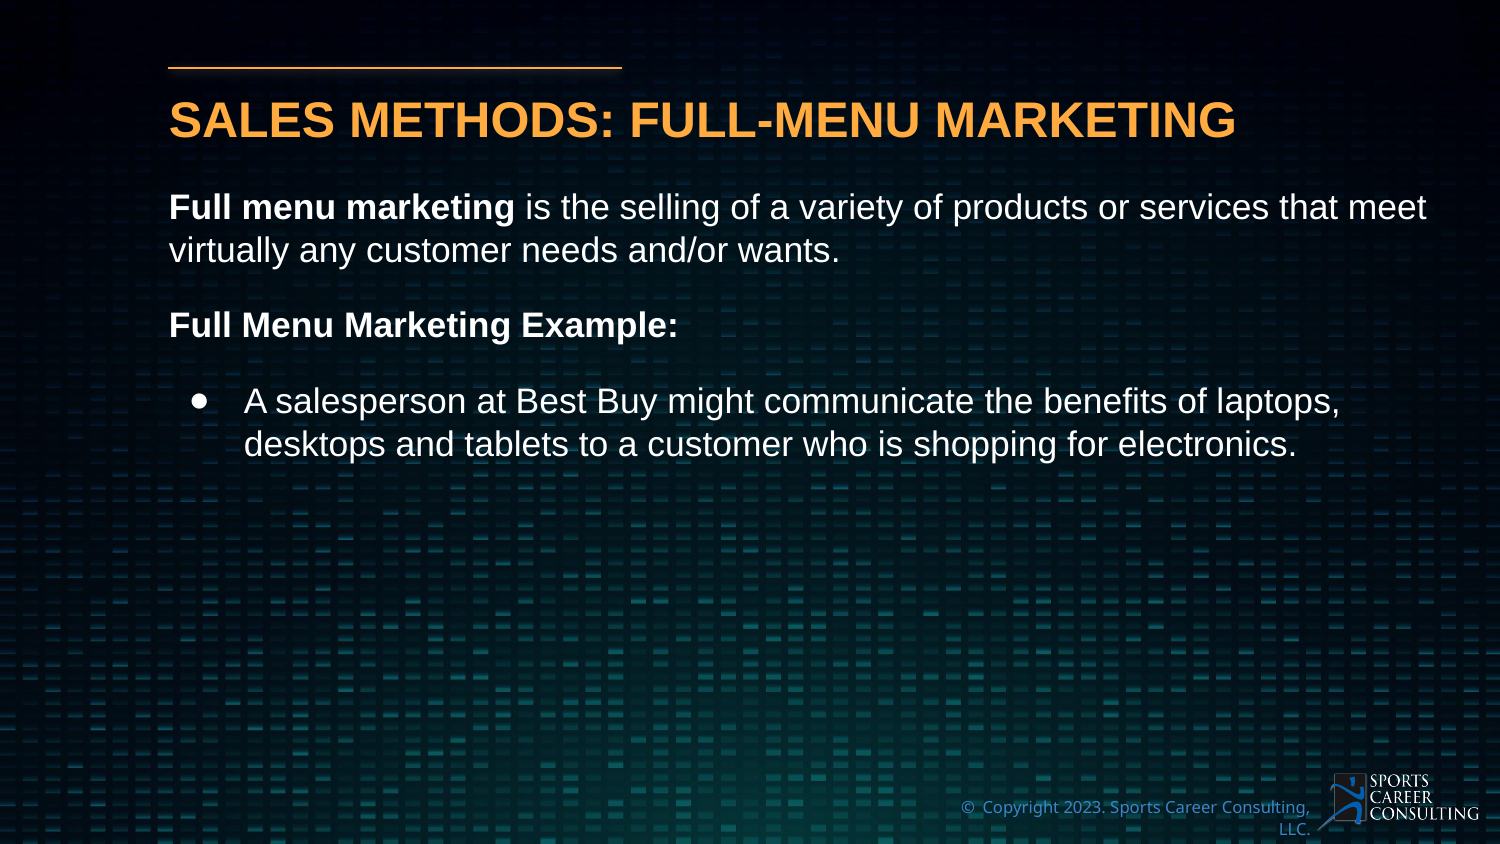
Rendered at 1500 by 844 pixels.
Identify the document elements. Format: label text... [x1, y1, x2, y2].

title SALES METHODS: FULL-MENU MARKETING [153, 72, 1469, 169]
list Full menu marketing is the selling of a variety of products or services that meet virtually any customer needs and/or wants. Full Menu Marketing Example: A salesperson at Best Buy might communicate the benefits of laptops, desktops and tablets to a customer who is shopping for electronics. [153, 169, 1469, 675]
picture [0, 0, 1500, 844]
text_box © Copyright 2023. Sports Career Consulting, LLC. [914, 769, 1326, 844]
